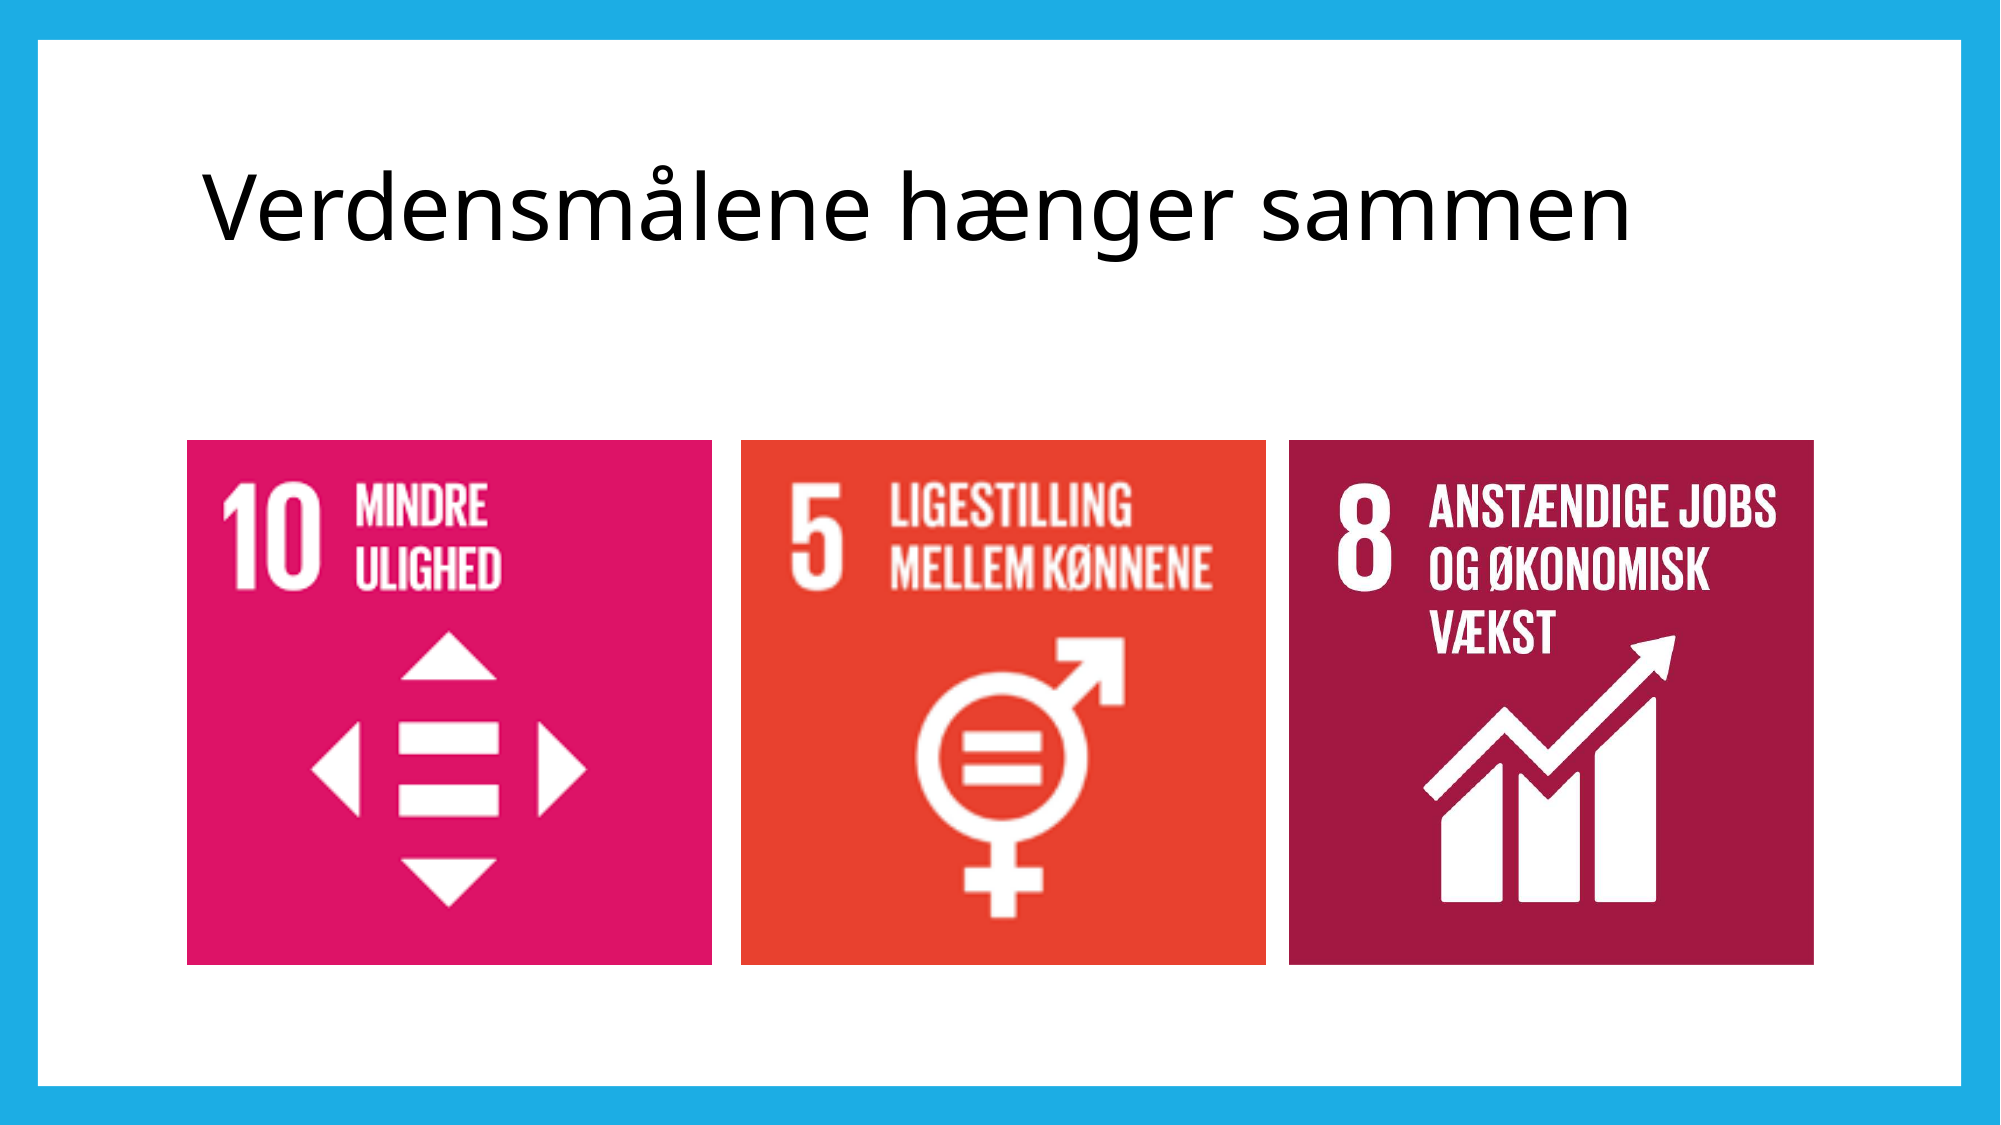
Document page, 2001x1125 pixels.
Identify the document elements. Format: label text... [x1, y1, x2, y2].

picture [741, 440, 1266, 965]
picture [1289, 440, 1814, 965]
title Verdensmålene hænger sammen [187, 99, 1808, 323]
picture [187, 440, 712, 965]
